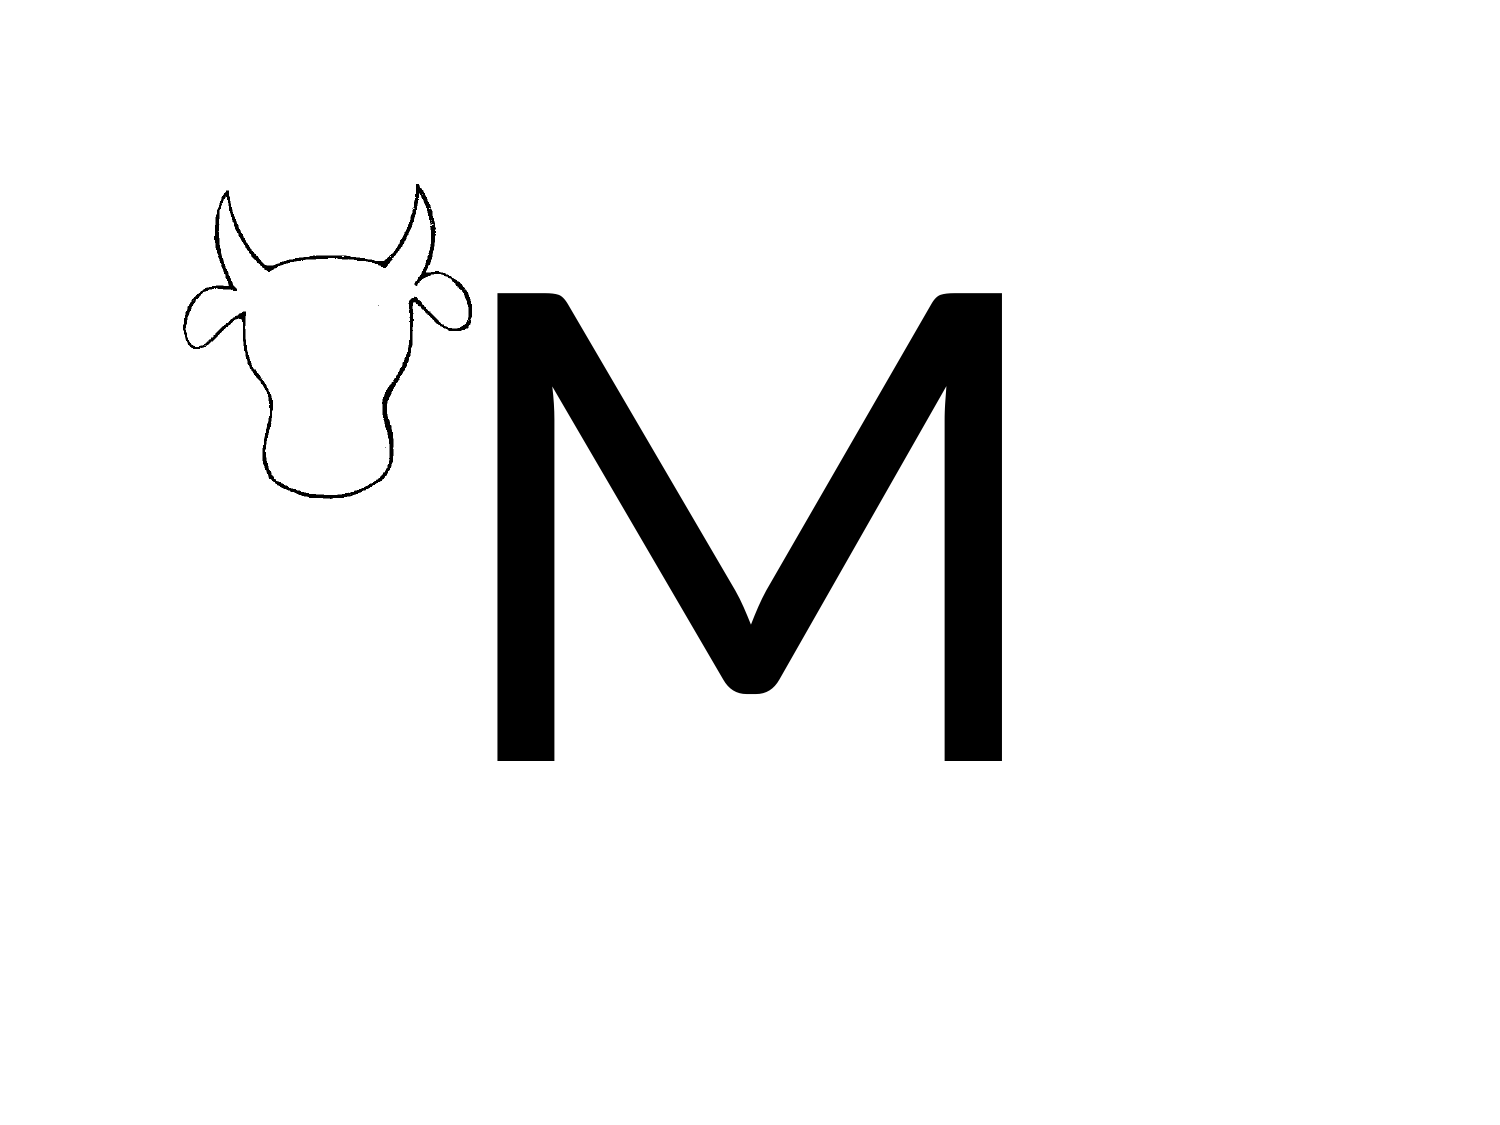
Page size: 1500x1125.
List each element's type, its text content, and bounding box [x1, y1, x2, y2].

title М [112, 349, 1388, 591]
picture [182, 184, 474, 501]
